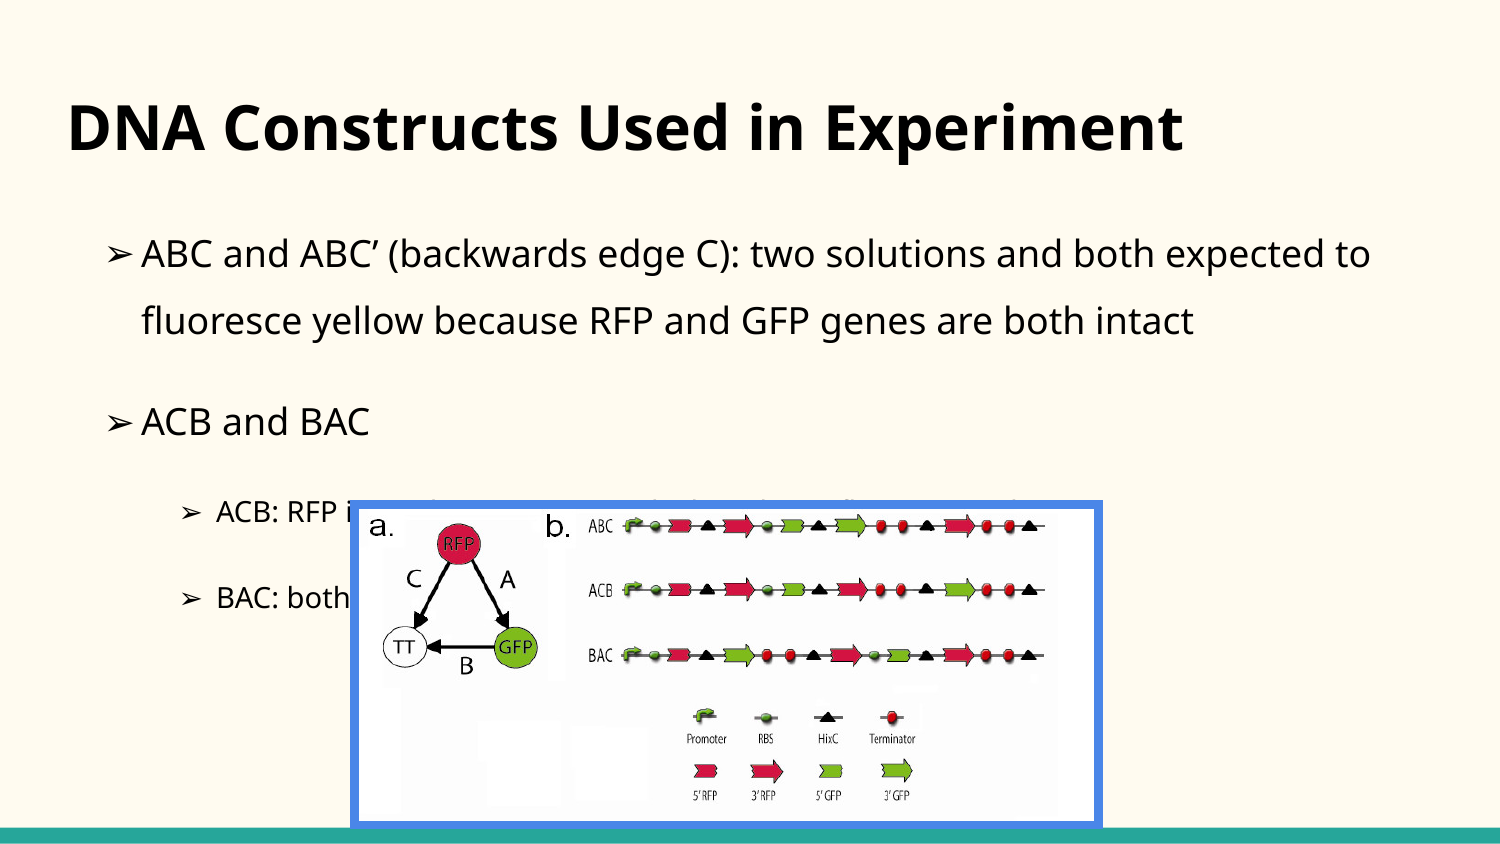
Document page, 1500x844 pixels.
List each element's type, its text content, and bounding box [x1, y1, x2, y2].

picture [358, 508, 1095, 822]
list ABC and ABC’ (backwards edge C): two solutions and both expected to fluoresce yellow because RFP and GFP genes are both intact ACB and BAC ACB: RFP intact but GFP is not which makes it fluoresce red BAC: both genes are not intact which makes it not fluoresce [51, 192, 1449, 750]
title DNA Constructs Used in Experiment [51, 72, 1449, 174]
